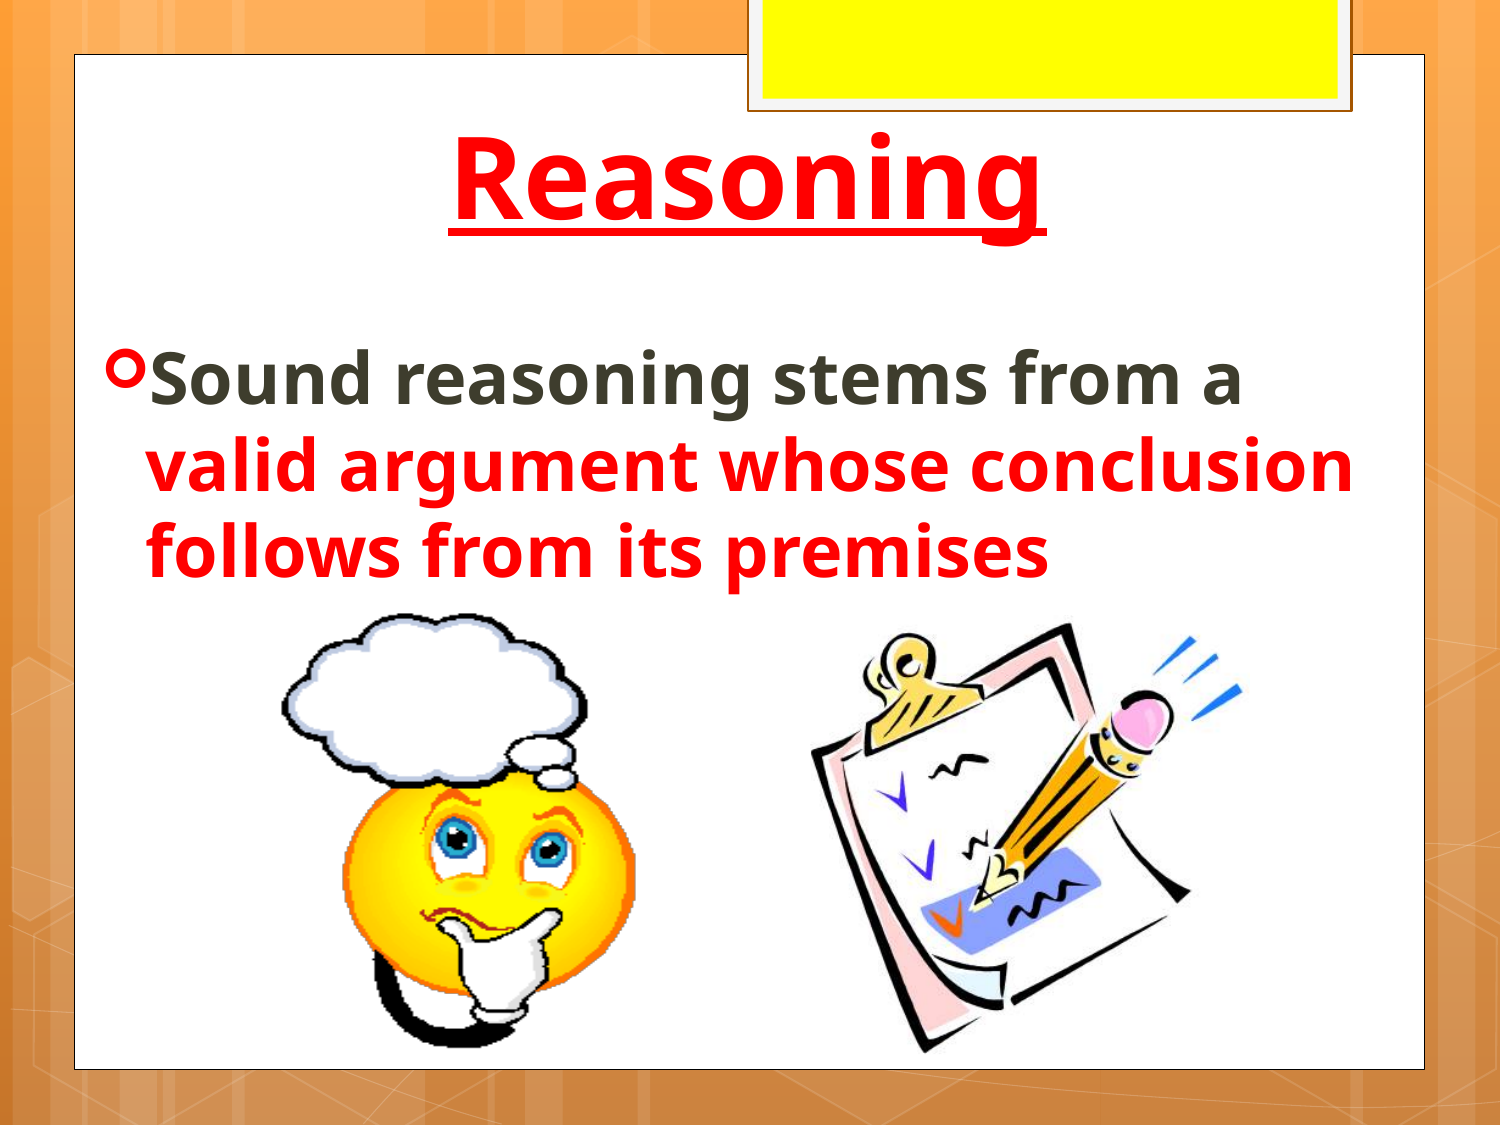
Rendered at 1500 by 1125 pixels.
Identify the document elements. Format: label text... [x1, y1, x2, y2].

picture [280, 612, 638, 1050]
picture [810, 615, 1251, 1059]
list Sound reasoning stems from a valid argument whose conclusion follows from its premises [75, 324, 1425, 600]
title Reasoning [171, 62, 1324, 250]
